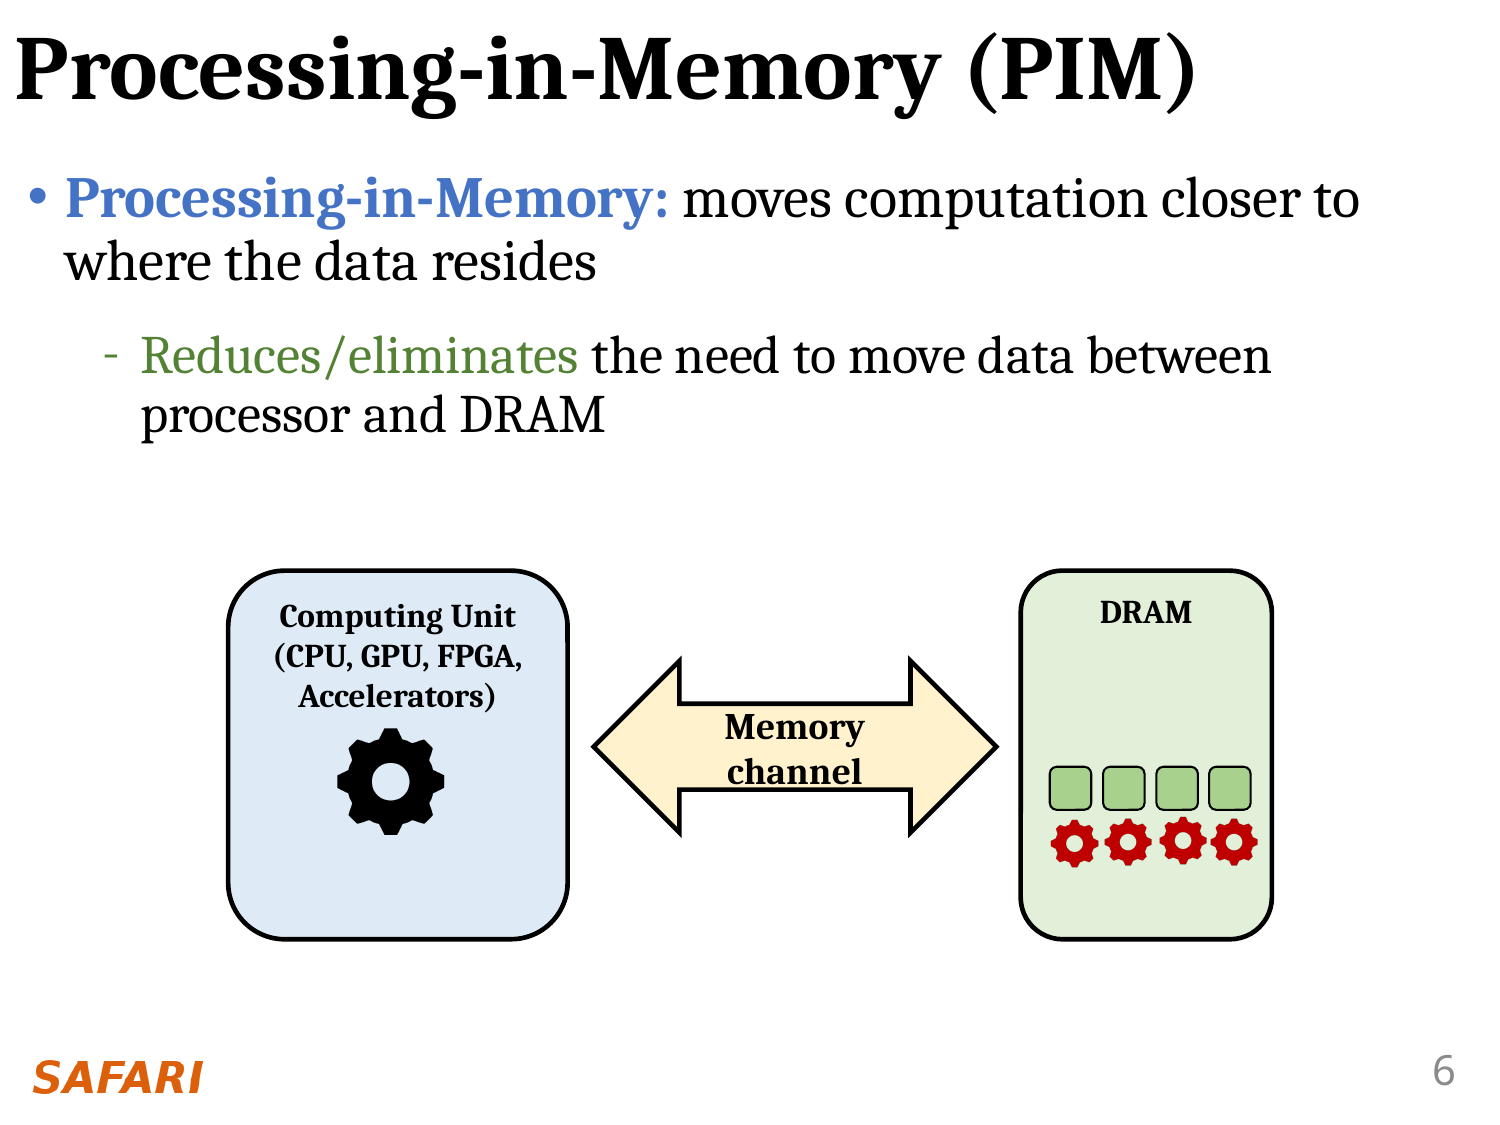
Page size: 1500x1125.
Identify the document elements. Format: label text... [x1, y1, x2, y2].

picture [1041, 807, 1267, 877]
picture [315, 706, 466, 857]
text_box Memory channel [592, 658, 998, 836]
text_box [1155, 765, 1199, 807]
text_box DRAM [1019, 569, 1273, 941]
text_box Computing Unit (CPU, GPU, FPGA, Accelerators) [227, 569, 569, 941]
text_box [1102, 765, 1146, 809]
text_box [1048, 765, 1093, 810]
text_box [1208, 765, 1252, 809]
list Processing-in-Memory: moves computation closer to where the data resides Reduces/eliminates the need to move data between processor and DRAM [12, 136, 1488, 541]
picture [31, 1051, 209, 1104]
title Processing-in-Memory (PIM) [0, 13, 1475, 135]
